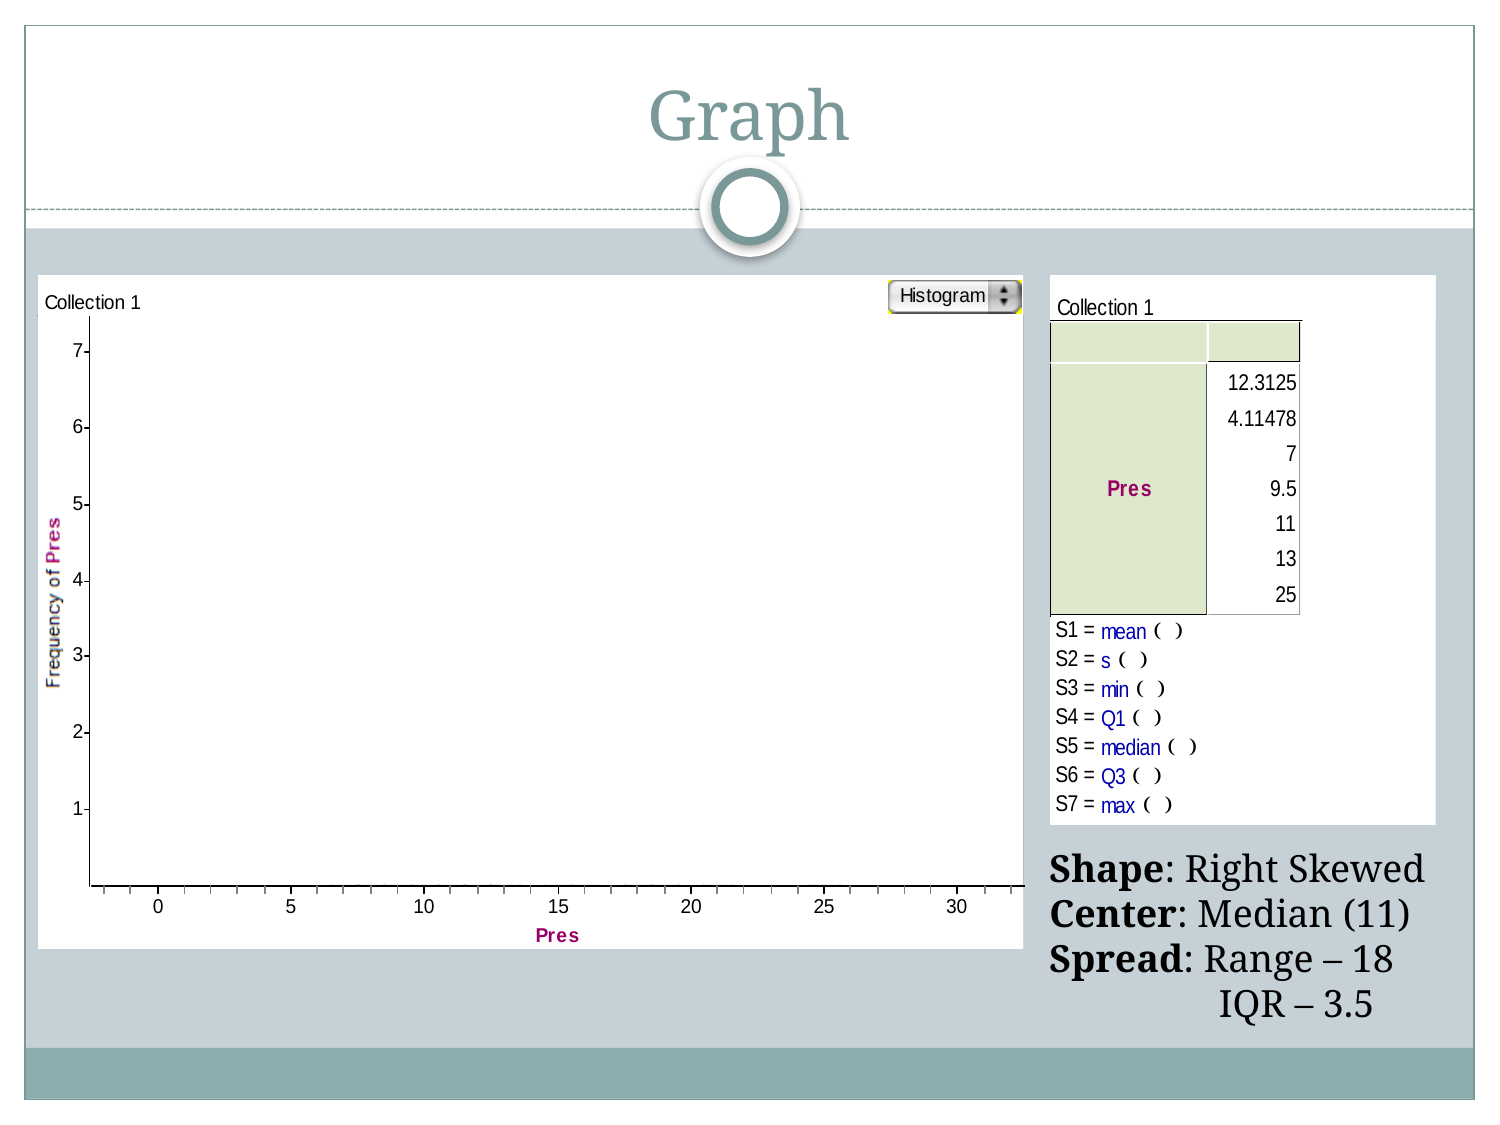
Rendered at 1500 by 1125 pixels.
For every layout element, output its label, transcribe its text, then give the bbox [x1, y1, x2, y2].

picture [1049, 274, 1438, 826]
title Graph [49, 37, 1450, 162]
picture [37, 274, 1026, 951]
text_box Shape: Right Skewed Center: Median (11) Spread: Range – 18 IQR – 3.5 [1034, 837, 1441, 1033]
